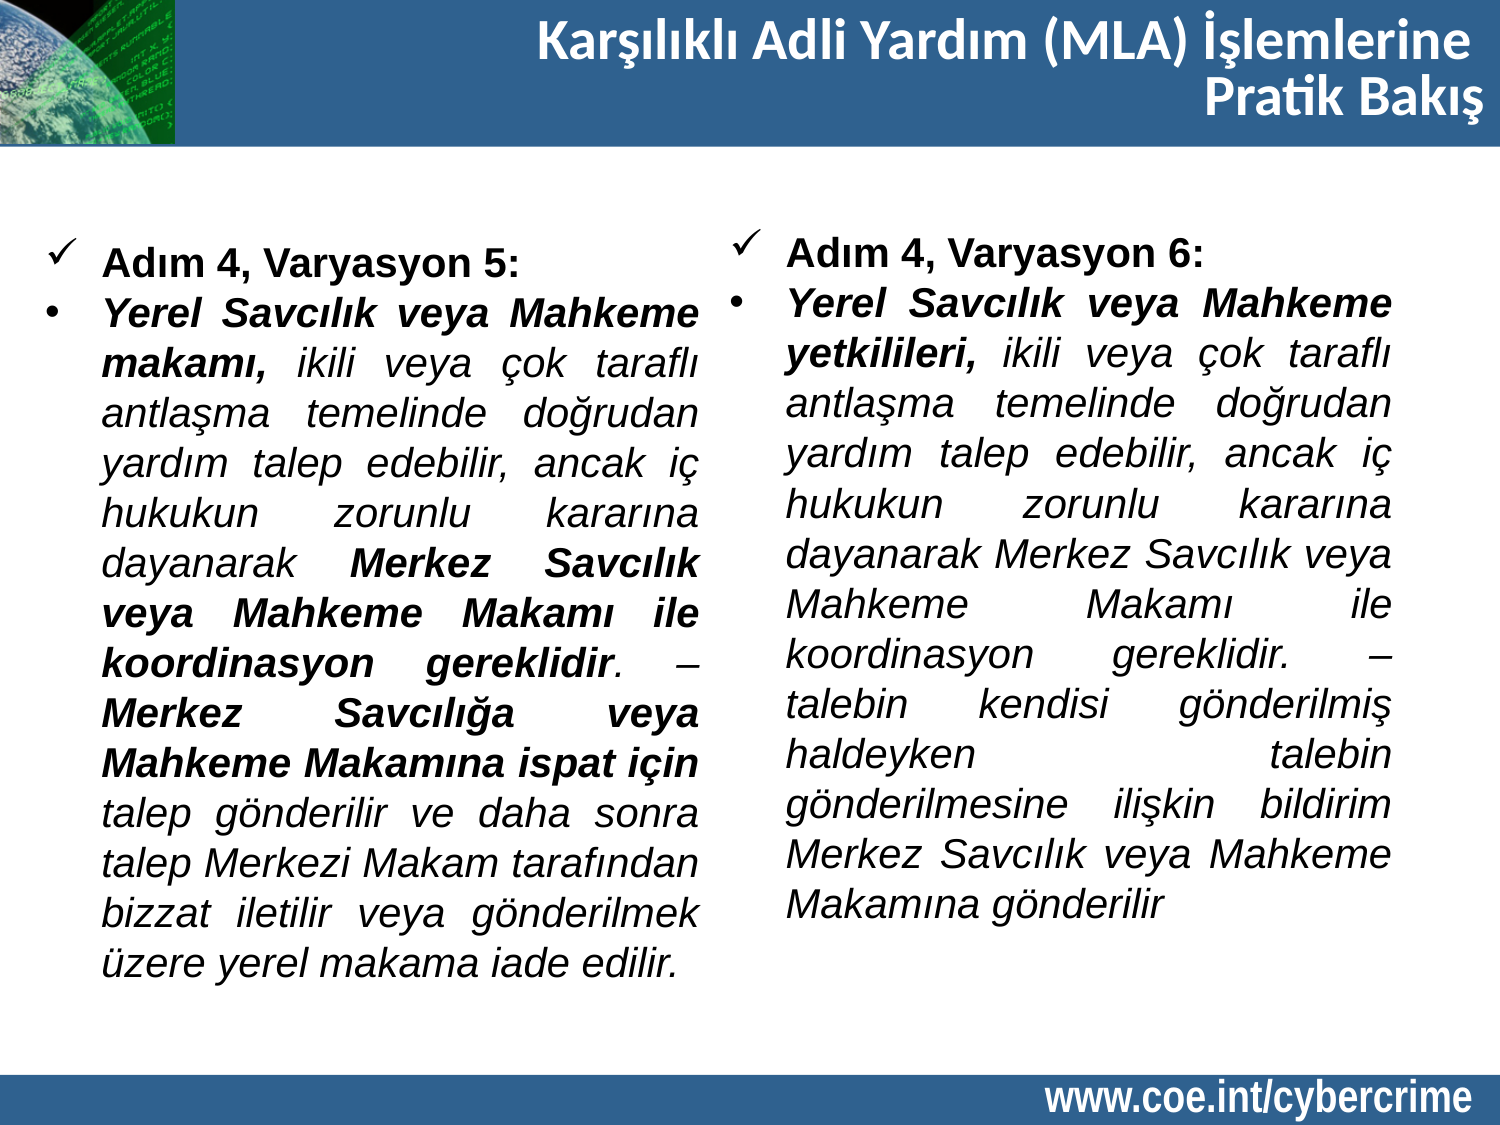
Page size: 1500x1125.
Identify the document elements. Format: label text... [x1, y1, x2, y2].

text_box [0, 1073, 1030, 1125]
text_box Karşılıklı Adli Yardım (MLA) İşlemlerine Pratik Bakış [177, 0, 1500, 149]
text_box Adım 4, Varyasyon 5: Yerel Savcılık veya Mahkeme makamı, ikili veya çok taraflı antlaşma temelinde doğrudan yardım talep edebilir, ancak iç hukukun zorunlu kararına dayanarak Merkez Savcılık veya Mahkeme Makamı ile koordinasyon gereklidir. – Merkez Savcılığa veya Mahkeme Makamına ispat için talep gönderilir ve daha sonra talep Merkezi Makam tarafından bizzat iletilir veya gönderilmek üzere yerel makama iade edilir. [30, 228, 715, 994]
picture [0, 0, 175, 144]
text_box www.coe.int/cybercrime [1030, 1059, 1500, 1125]
text_box Adım 4, Varyasyon 6: Yerel Savcılık veya Mahkeme yetkilileri, ikili veya çok taraflı antlaşma temelinde doğrudan yardım talep edebilir, ancak iç hukukun zorunlu kararına dayanarak Merkez Savcılık veya Mahkeme Makamı ile koordinasyon gereklidir. – talebin kendisi gönderilmiş haldeyken talebin gönderilmesine ilişkin bildirim Merkez Savcılık veya Mahkeme Makamına gönderilir [714, 218, 1408, 934]
